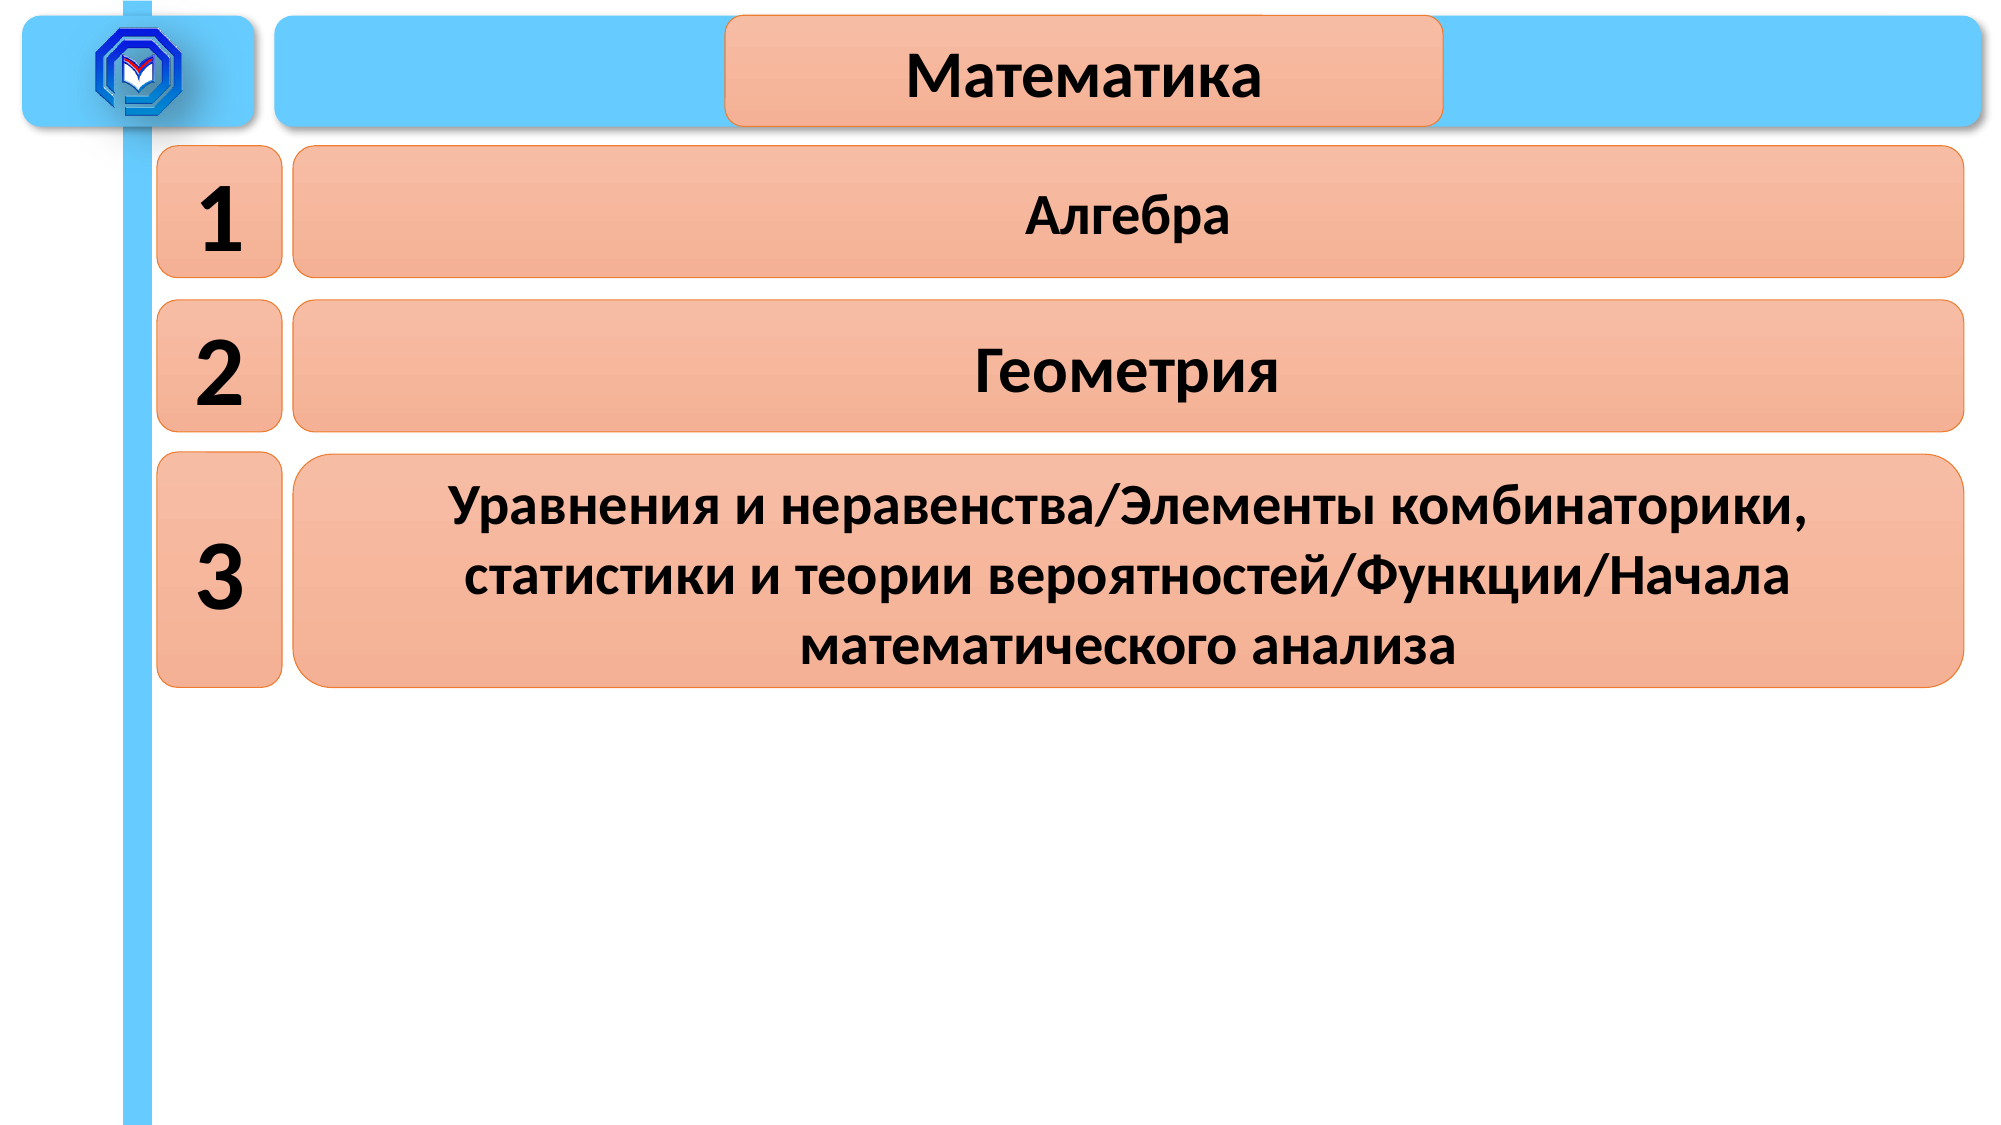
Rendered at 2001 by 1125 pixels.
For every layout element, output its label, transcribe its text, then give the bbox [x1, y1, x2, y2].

picture [91, 23, 186, 119]
text_box 3 [156, 451, 283, 688]
text_box Алгебра [292, 145, 1965, 279]
text_box Математика [724, 14, 1444, 127]
text_box 1 [156, 145, 283, 279]
text_box 2 [156, 299, 283, 433]
text_box Геометрия [292, 299, 1965, 433]
text_box Уравнения и неравенства/Элементы комбинаторики, статистики и теории вероятностей/Функции/Начала математического анализа [292, 453, 1965, 689]
